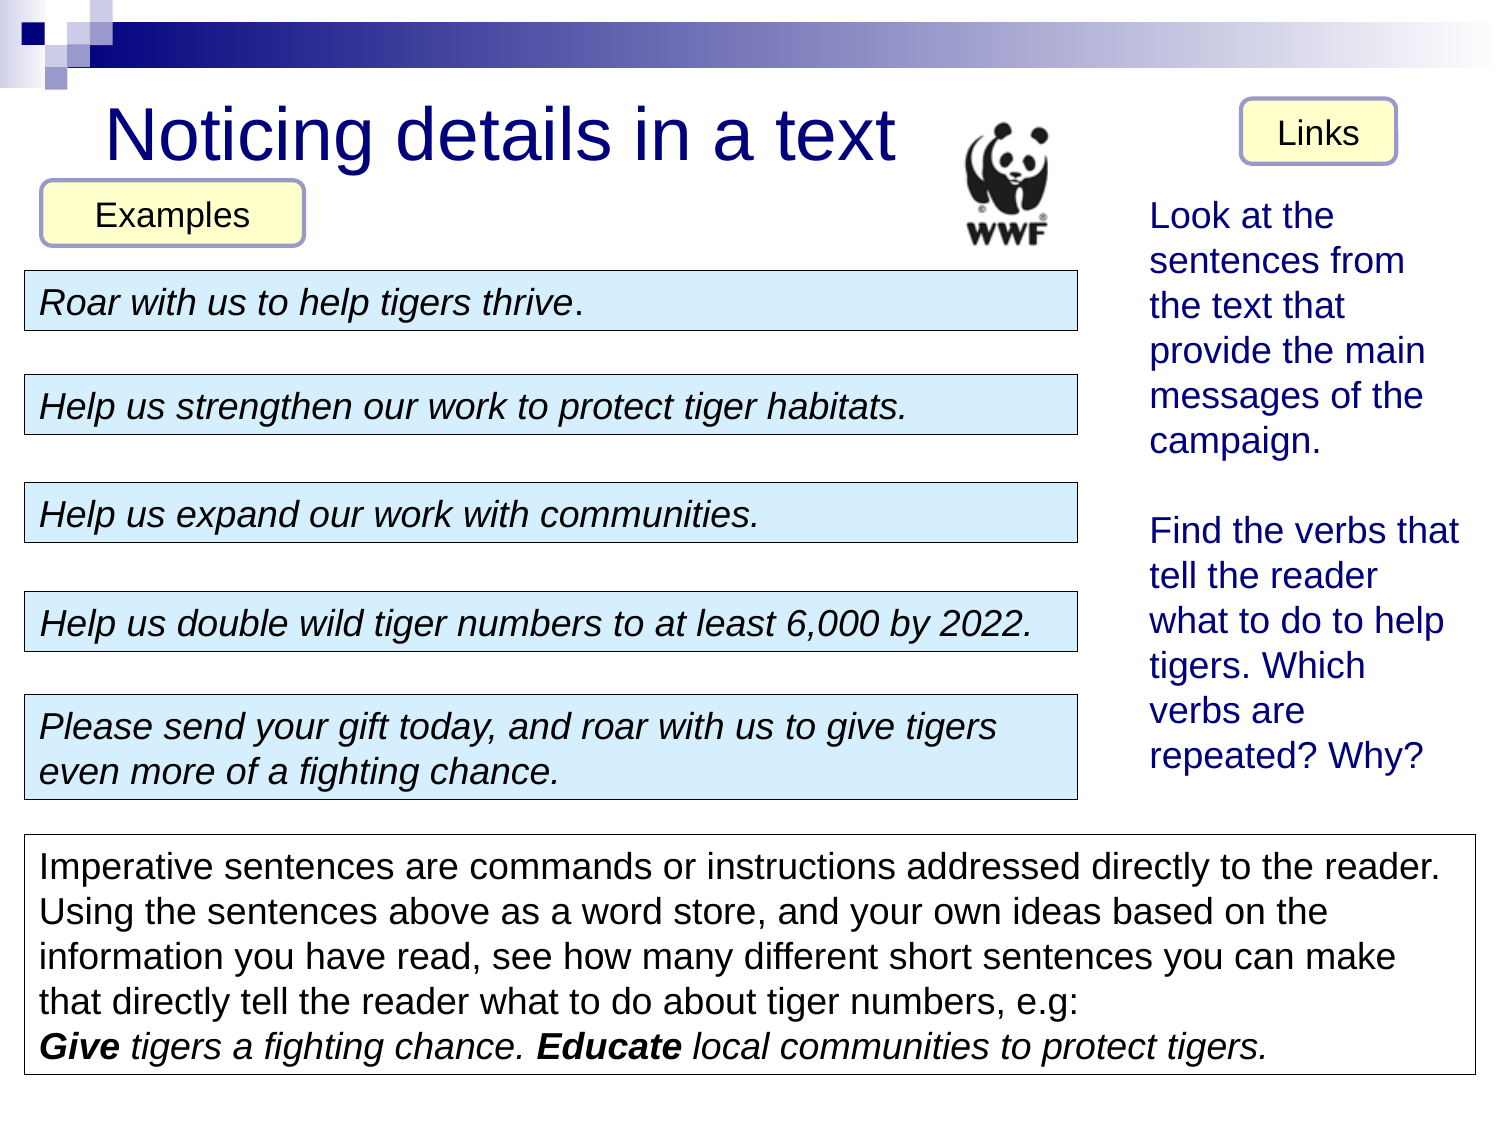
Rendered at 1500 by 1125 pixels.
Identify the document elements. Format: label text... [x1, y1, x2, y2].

text_box Noticing details in a text [89, 78, 912, 183]
text_box Imperative sentences are commands or instructions addressed directly to the reader. Using the sentences above as a word store, and your own ideas based on the information you have read, see how many different short sentences you can make that directly tell the reader what to do about tiger numbers, e.g: Give tigers a fighting chance. Educate local communities to protect tigers. [24, 834, 1476, 1075]
text_box Help us double wild tiger numbers to at least 6,000 by 2022. [24, 591, 1078, 652]
text_box Roar with us to help tigers thrive. [24, 270, 1078, 331]
text_box Examples [39, 178, 307, 248]
text_box Help us strengthen our work to protect tiger habitats. [24, 374, 1078, 435]
text_box Please send your gift today, and roar with us to give tigers even more of a fighting chance. [24, 694, 1078, 800]
text_box Links [1238, 96, 1399, 166]
text_box Look at the sentences from the text that provide the main messages of the campaign. Find the verbs that tell the reader what to do to help tigers. Which verbs are repeated? Why? [1134, 184, 1475, 829]
text_box Help us expand our work with communities. [24, 482, 1078, 543]
picture [936, 104, 1078, 264]
